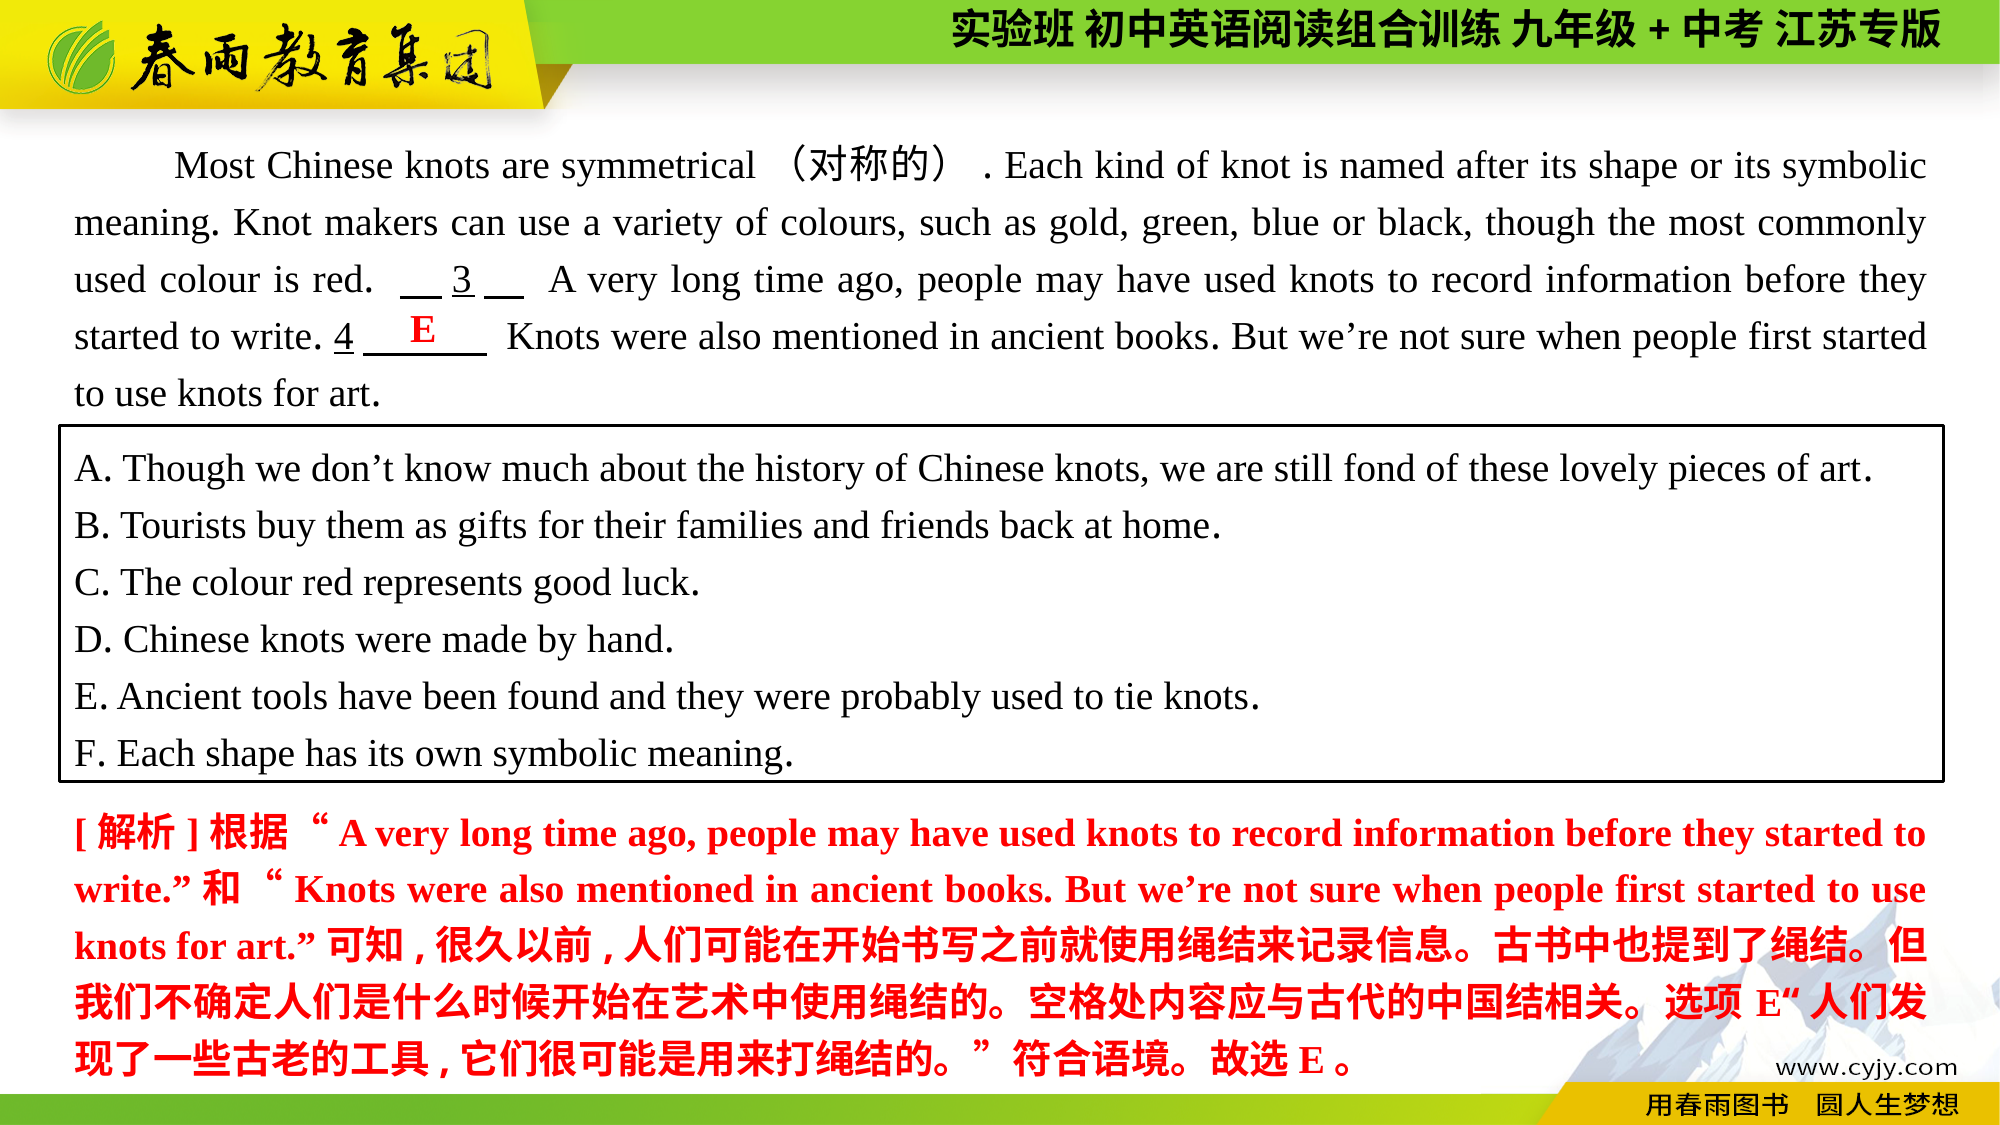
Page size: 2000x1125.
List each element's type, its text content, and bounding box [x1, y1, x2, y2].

text_box A. Though we don’t know much about the history of Chinese knots, we are still fond of these lovely pieces of art. B. Tourists buy them as gifts for their families and friends back at home. C. The colour red represents good luck. D. Chinese knots were made by hand. E. Ancient tools have been found and they were probably used to tie knots. F. Each shape has its own symbolic meaning. [59, 425, 1944, 782]
text_box [解析]根据“A very long time ago, people may have used knots to record information before they started to write.”和“Knots were also mentioned in ancient books. But we’re not sure when people first started to use knots for art.”可知,很久以前,人们可能在开始书写之前就使用绳结来记录信息。古书中也提到了绳结。但我们不确定人们是什么时候开始在艺术中使用绳结的。空格处内容应与古代的中国结相关。选项E“人们发现了一些古老的工具,它们很可能是用来打绳结的。”符合语境。故选E。 [59, 789, 1944, 1090]
text_box E [395, 295, 452, 359]
picture [0, 0, 2000, 1125]
list Most Chinese knots are symmetrical（对称的）. Each kind of knot is named after its shape or its symbolic meaning. Knot makers can use a variety of colours, such as gold, green, blue or black, though the most commonly used colour is red. 3 A very long time ago, people may have used knots to record information before they started to write. 4 Knots were also mentioned in ancient books. But we’re not sure when people first started to use knots for art. [59, 122, 1944, 420]
